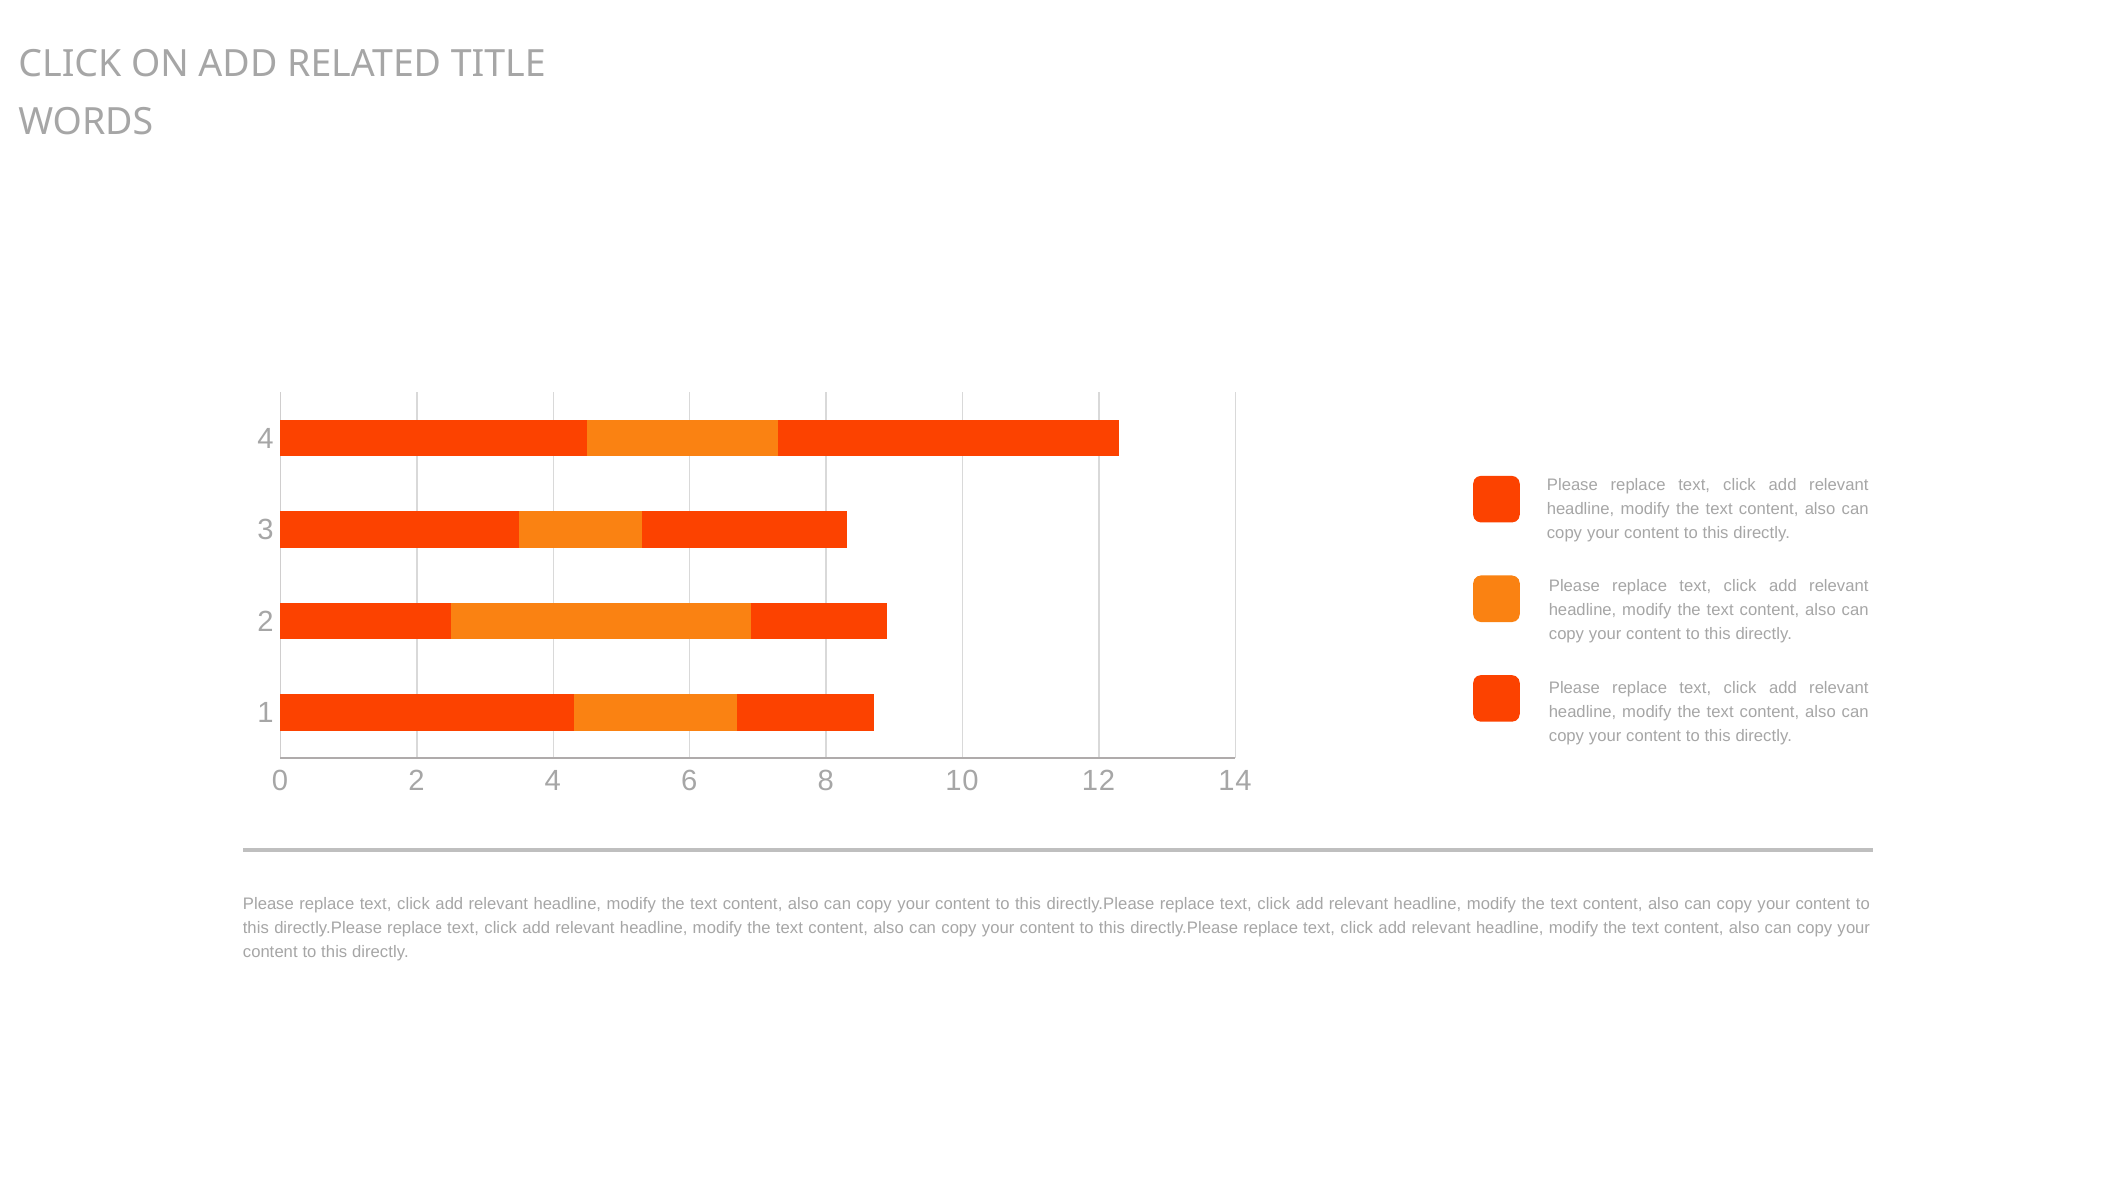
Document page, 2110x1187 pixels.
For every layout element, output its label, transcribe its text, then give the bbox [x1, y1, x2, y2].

text_box Please replace text, click add relevant headline, modify the text content, also can copy your content to this directly.Please replace text, click add relevant headline, modify the text content, also can copy your content to this directly.Please replace text, click add relevant headline, modify the text content, also can copy your content to this directly.Please replace text, click add relevant headline, modify the text content, also can copy your content to this directly. [243, 888, 1873, 961]
text_box Please replace text, click add relevant headline, modify the text content, also can copy your content to this directly. [1548, 571, 1869, 644]
text_box [1472, 574, 1521, 624]
text_box [1472, 474, 1521, 524]
text_box [1472, 674, 1521, 723]
text_box Please replace text, click add relevant headline, modify the text content, also can copy your content to this directly. [1546, 469, 1870, 542]
text_box Please replace text, click add relevant headline, modify the text content, also can copy your content to this directly. [1548, 672, 1869, 745]
chart [236, 384, 1274, 806]
text_box CLICK ON ADD RELATED TITLE WORDS [3, 18, 595, 150]
